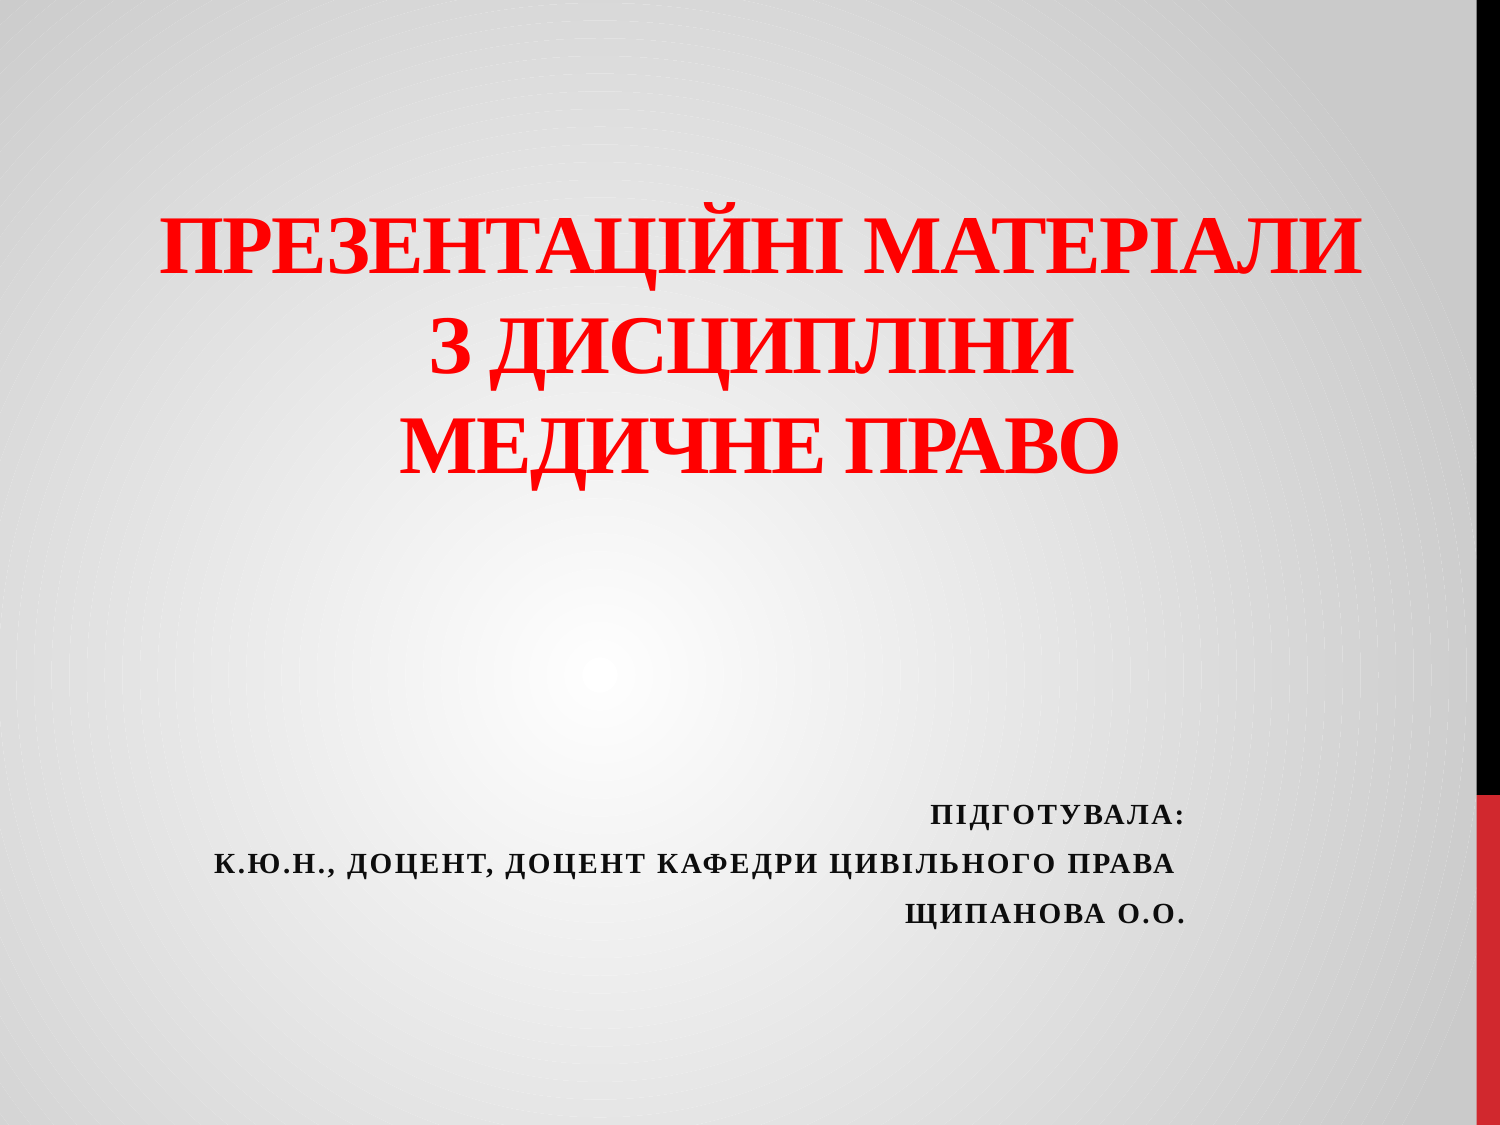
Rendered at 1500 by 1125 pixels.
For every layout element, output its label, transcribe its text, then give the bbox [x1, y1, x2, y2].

title Презентаційні матеріали з дисципліни Медичне право [123, 137, 1399, 544]
subtitle Підготувала: к.ю.н., доцент, доцент кафедри цивільного права Щипанова О.О. [75, 787, 1200, 938]
